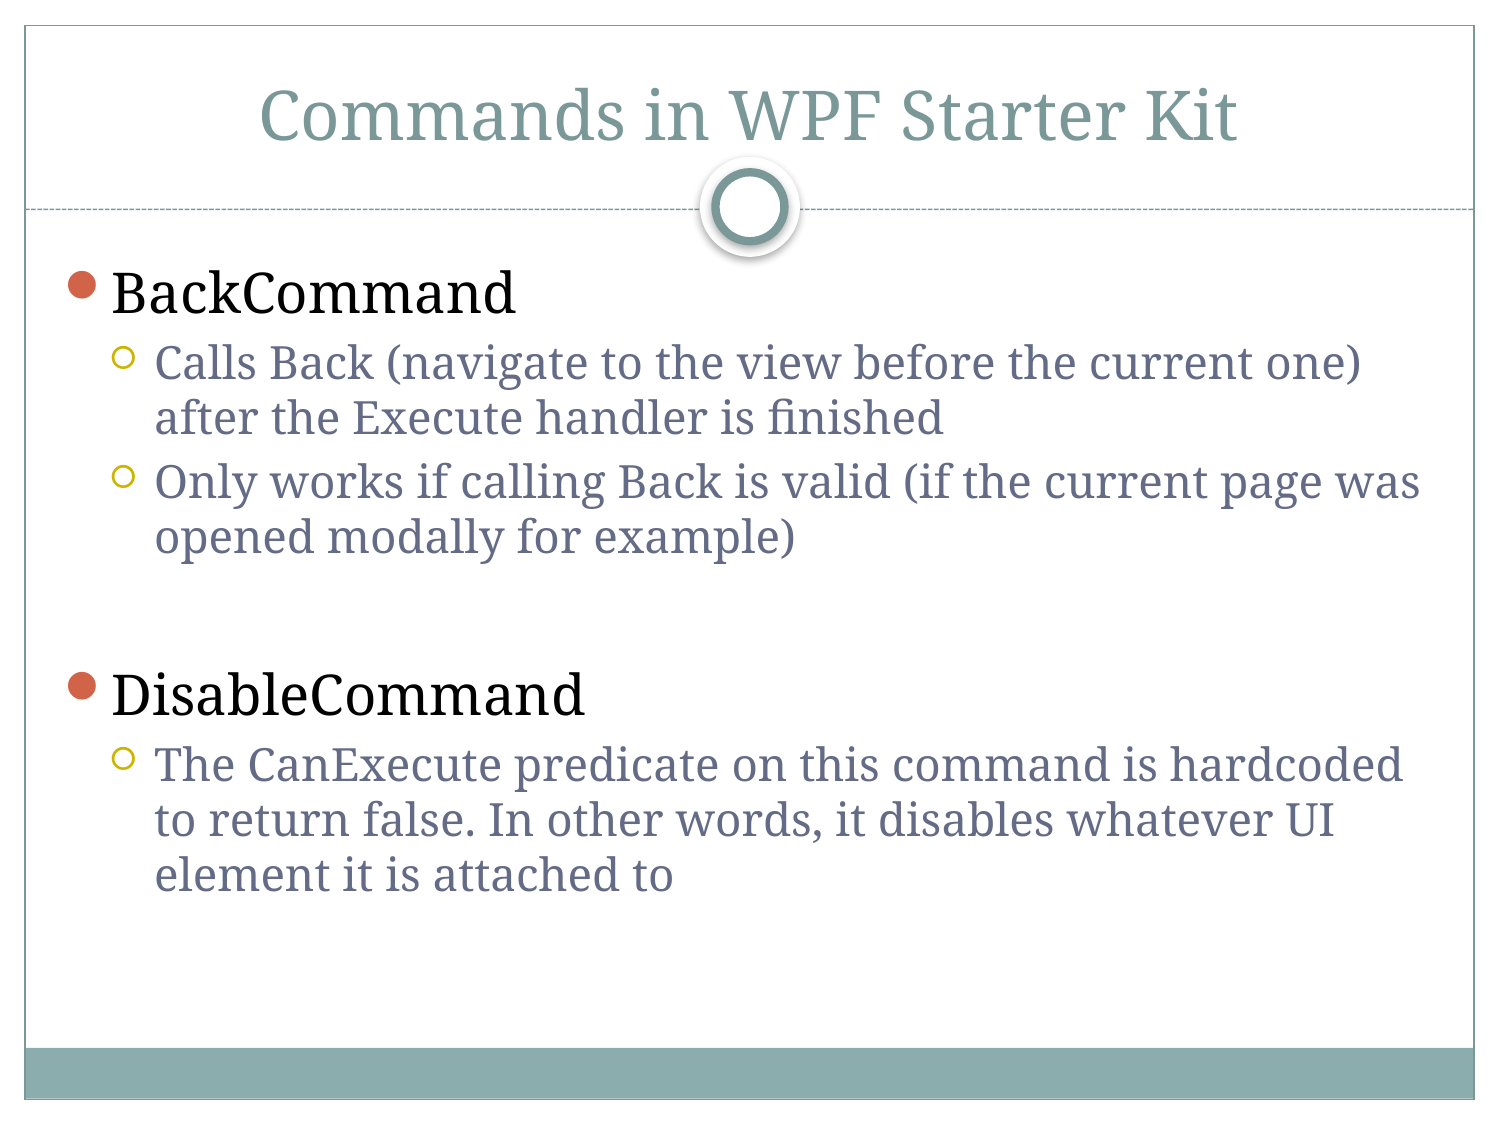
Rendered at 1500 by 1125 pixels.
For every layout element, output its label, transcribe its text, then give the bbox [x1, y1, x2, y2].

title Commands in WPF Starter Kit [49, 37, 1450, 162]
list BackCommand Calls Back (navigate to the view before the current one) after the Execute handler is finished Only works if calling Back is valid (if the current page was opened modally for example) DisableCommand The CanExecute predicate on this command is hardcoded to return false. In other words, it disables whatever UI element it is attached to [49, 249, 1450, 1005]
